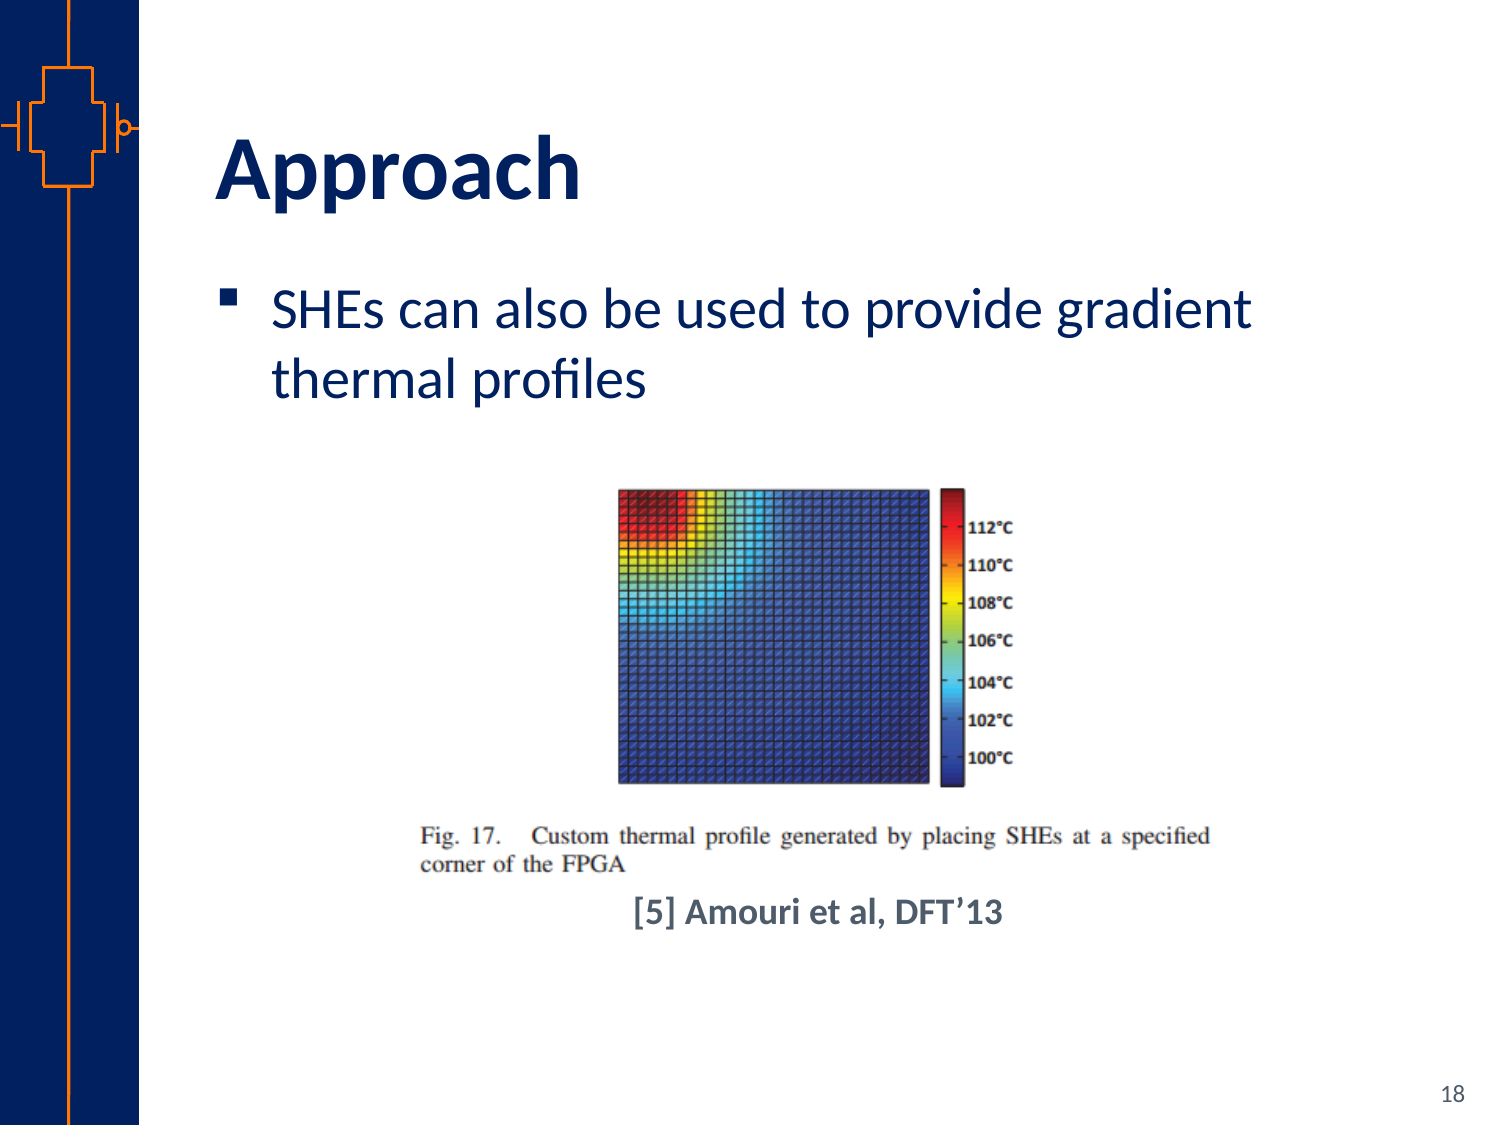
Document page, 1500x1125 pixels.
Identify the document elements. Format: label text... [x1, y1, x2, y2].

text_box [5] Amouri et al, DFT’13 [618, 892, 1019, 940]
slide_number 18 [1425, 1062, 1488, 1123]
list SHEs can also be used to provide gradient thermal profiles [200, 262, 1425, 988]
picture [401, 465, 1235, 881]
title Approach [200, 37, 1388, 225]
